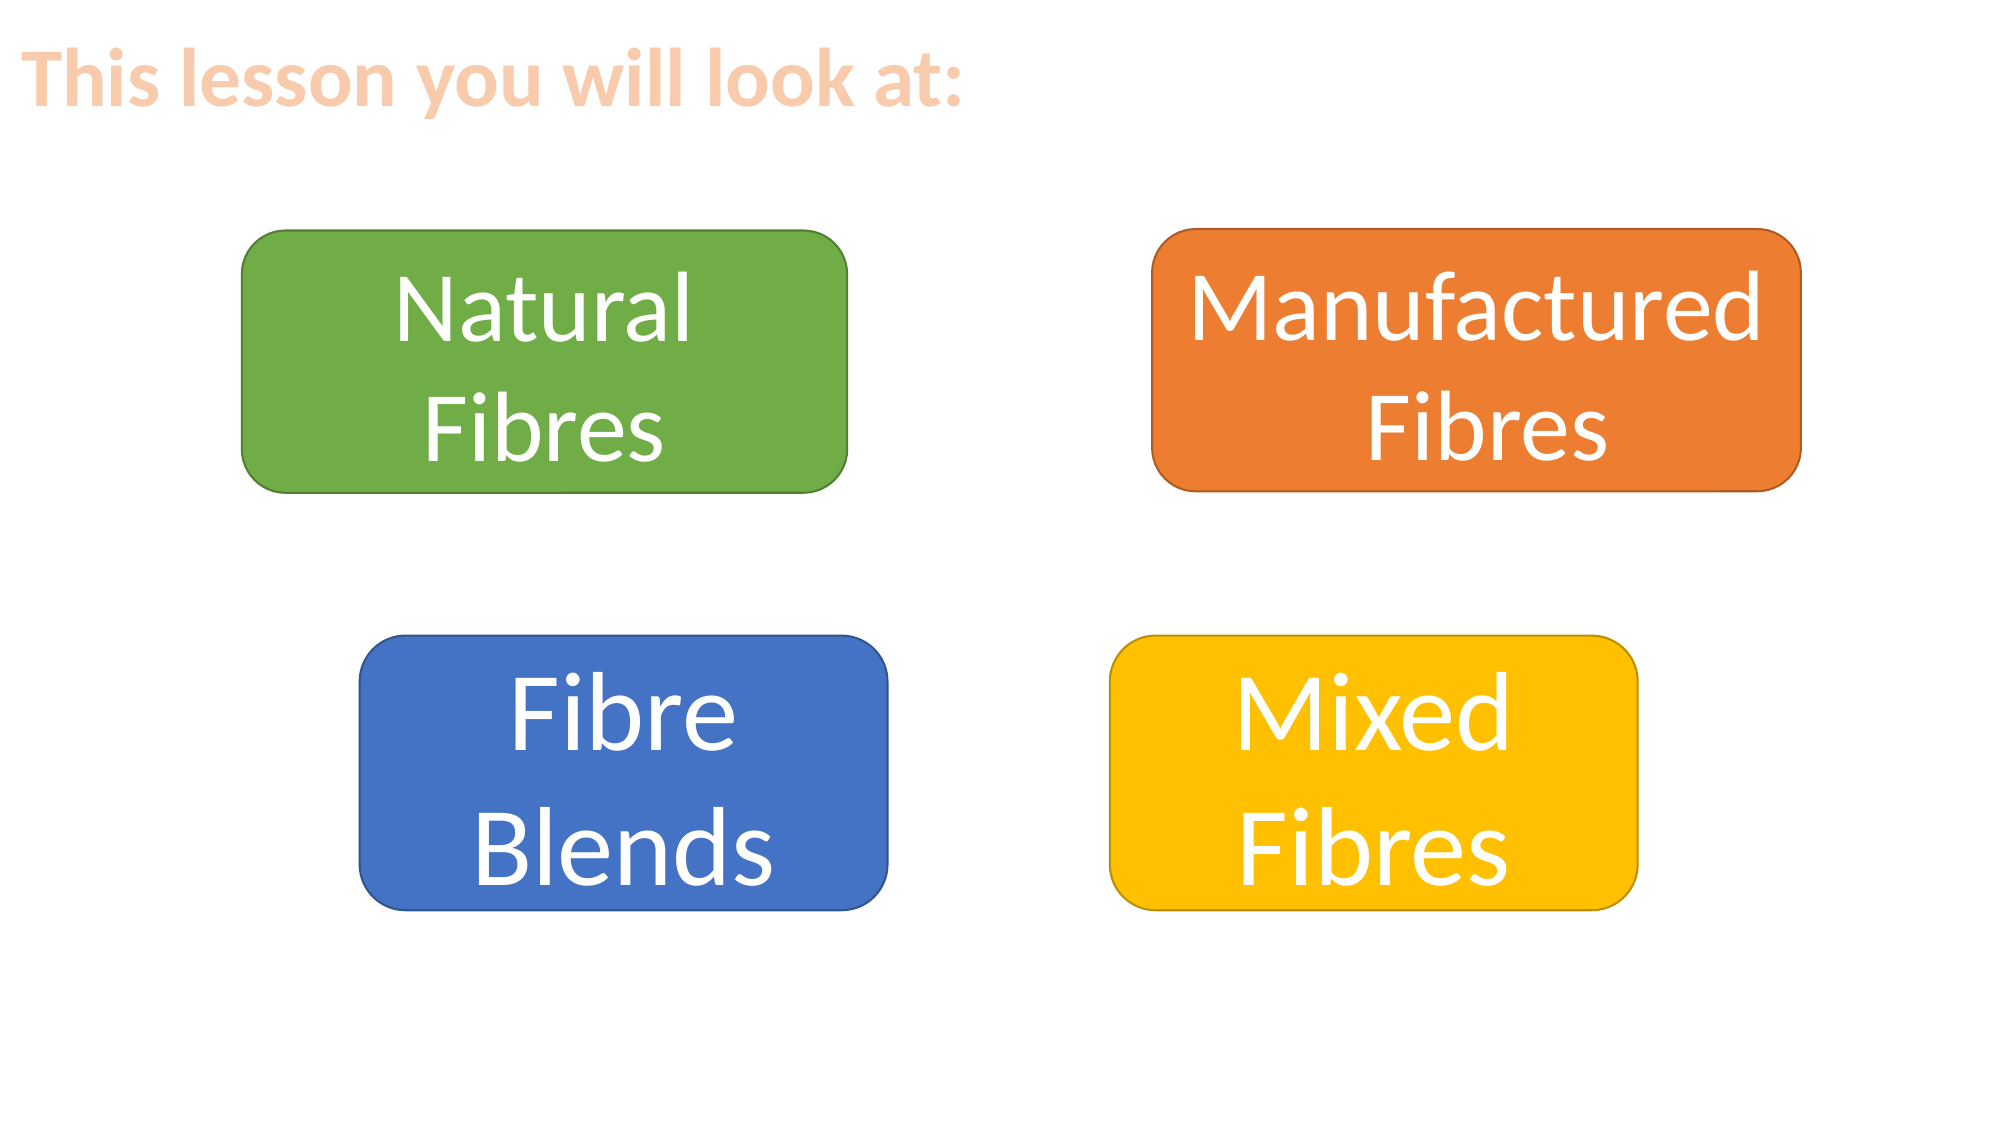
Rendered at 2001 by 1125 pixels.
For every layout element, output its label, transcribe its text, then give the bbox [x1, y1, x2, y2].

text_box Natural Fibres [240, 229, 849, 494]
text_box Mixed Fibres [1108, 634, 1639, 912]
text_box This lesson you will look at: [6, 15, 982, 131]
text_box Fibre Blends [358, 634, 889, 912]
text_box Manufactured Fibres [1151, 227, 1802, 493]
